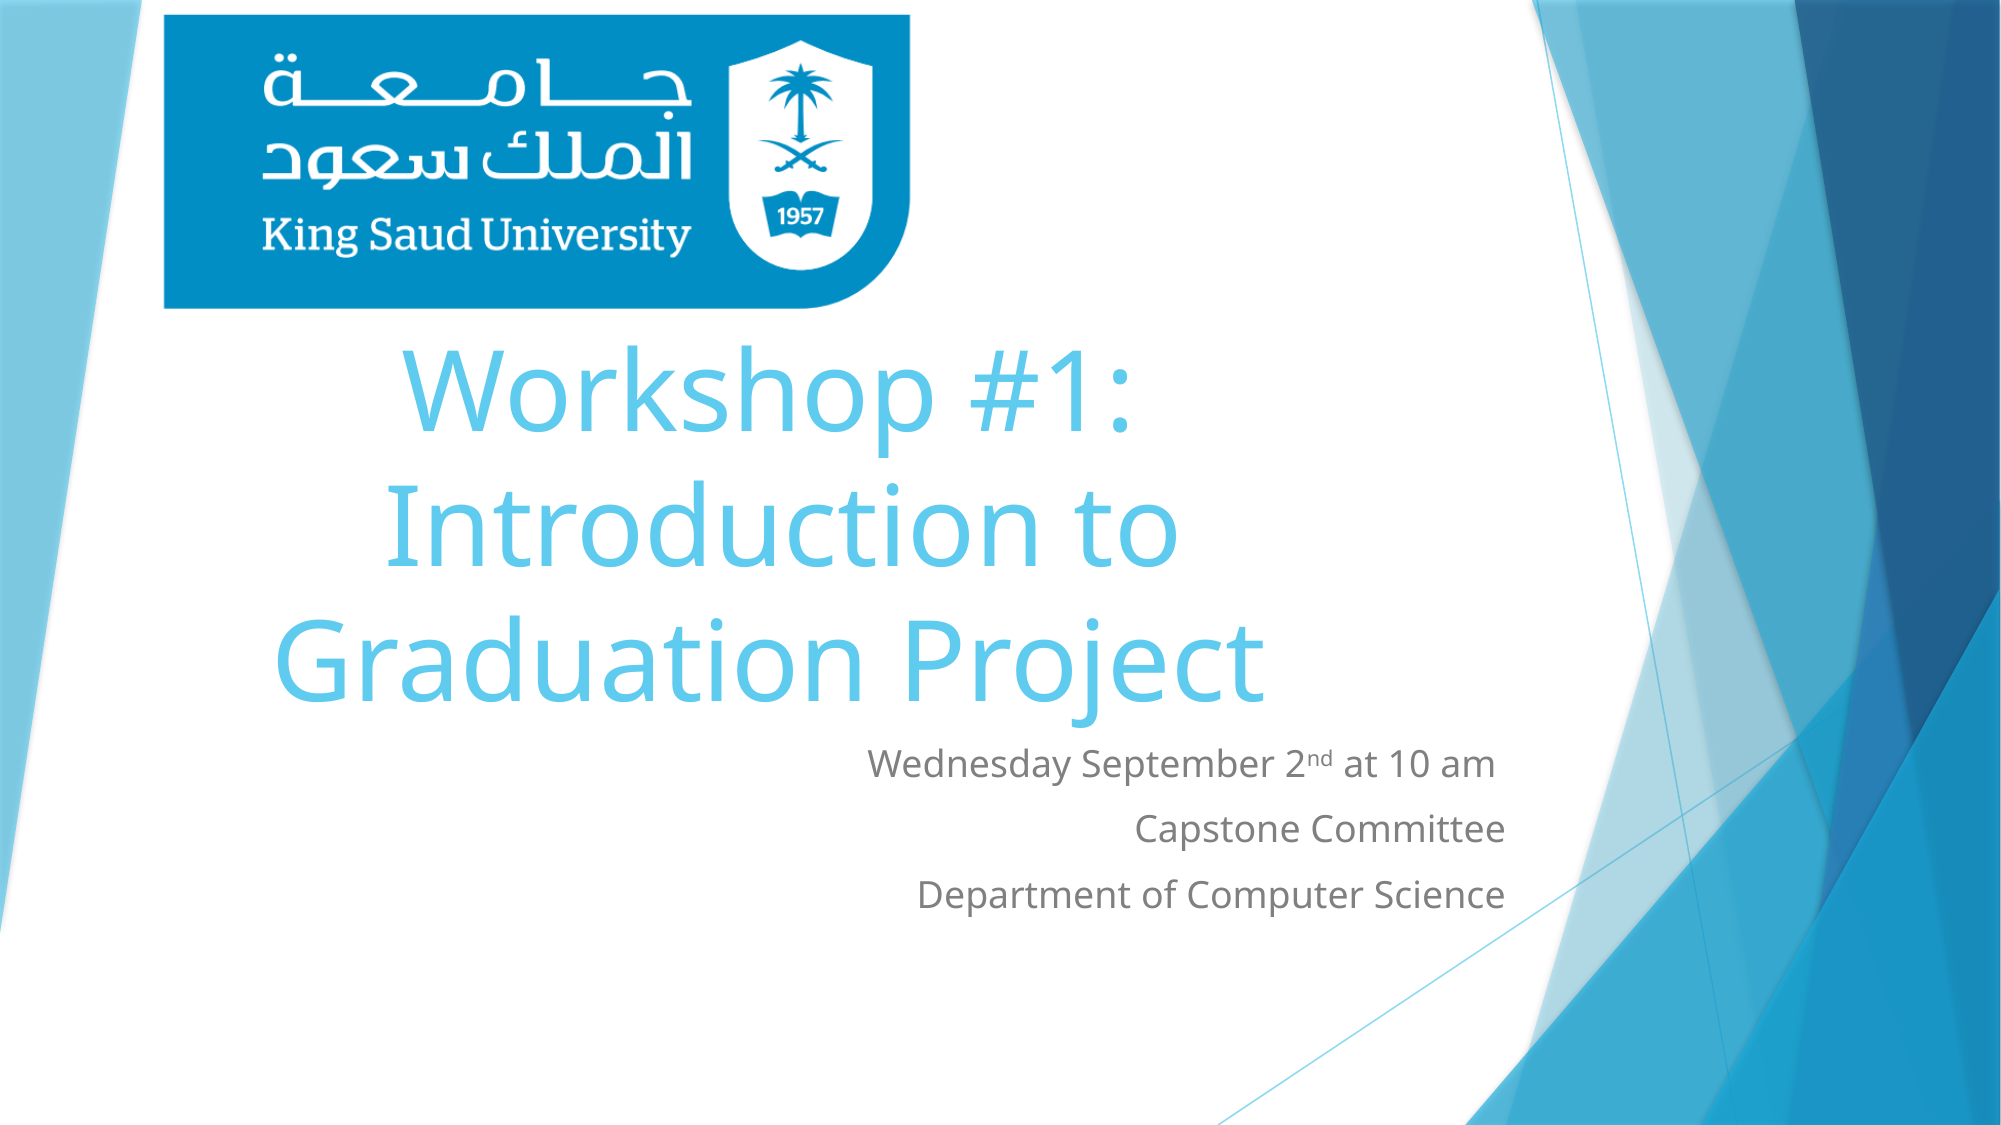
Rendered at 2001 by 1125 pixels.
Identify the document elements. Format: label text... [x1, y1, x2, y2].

subtitle Wednesday September 2nd at 10 am Capstone Committee Department of Computer Science [247, 732, 1522, 1012]
picture [149, 0, 930, 328]
title Workshop #1: Introduction to Graduation Project [247, 394, 1291, 732]
